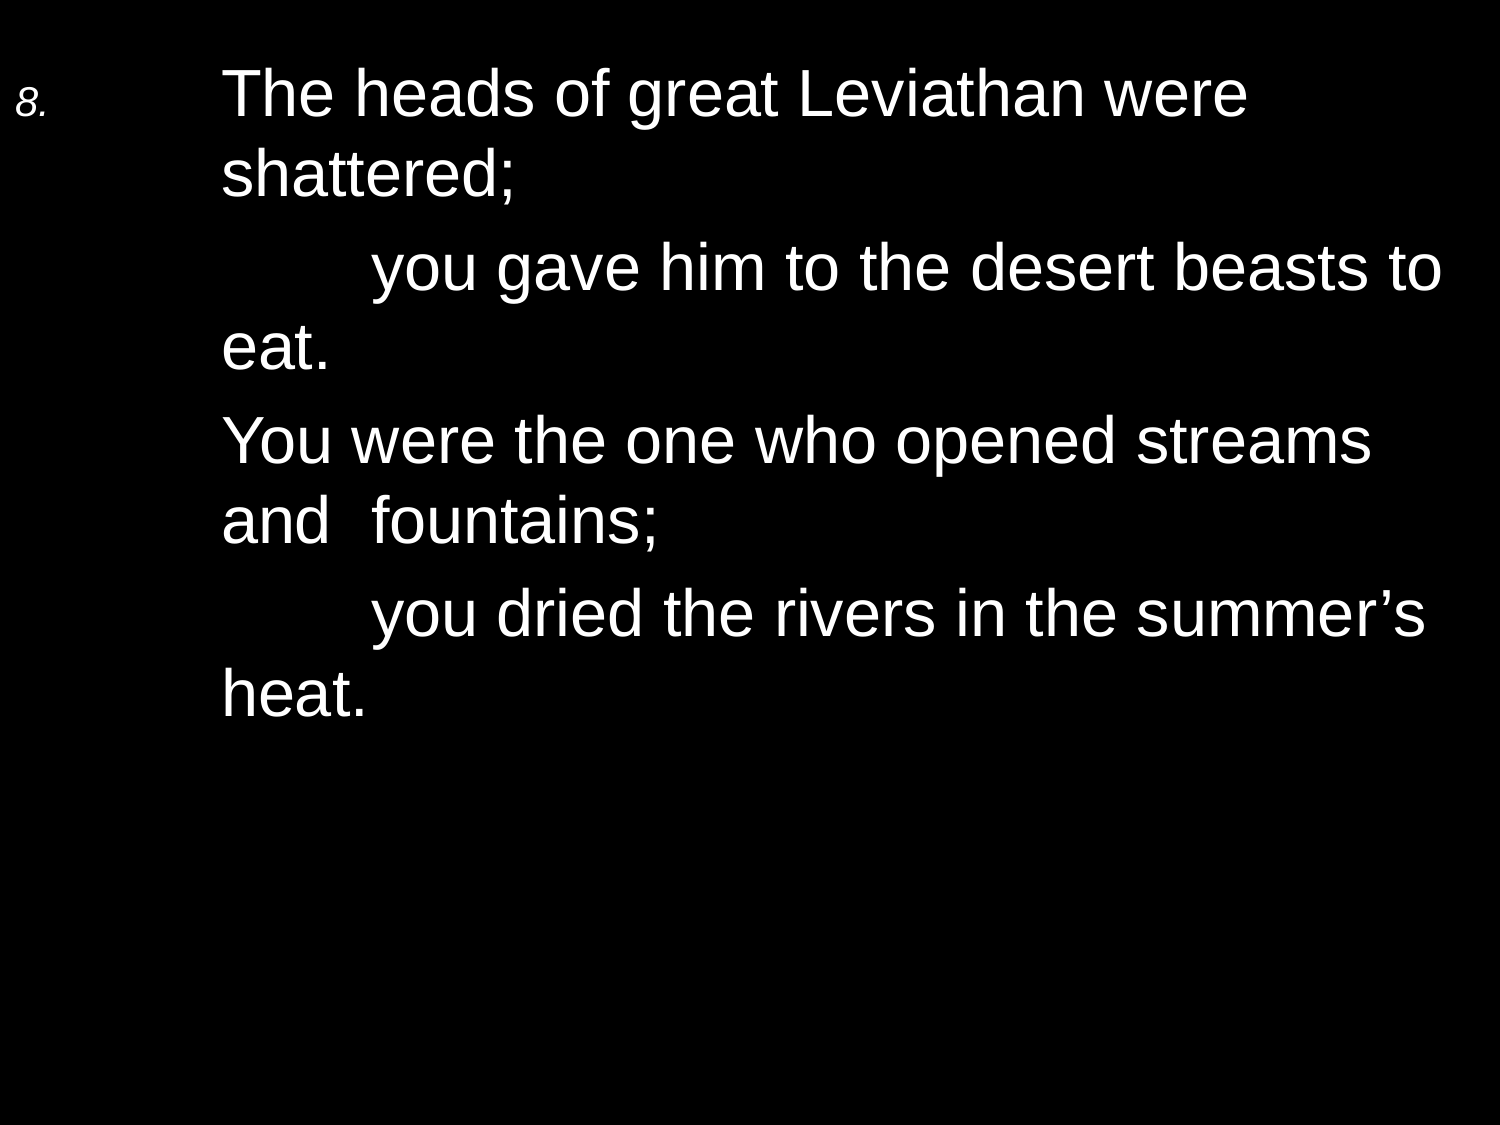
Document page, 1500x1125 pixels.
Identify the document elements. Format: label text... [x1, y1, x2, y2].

list 8. The heads of great Leviathan were shattered; you gave him to the desert beasts to eat. You were the one who opened streams and fountains; you dried the rivers in the summer’s heat. [0, 42, 1500, 1047]
